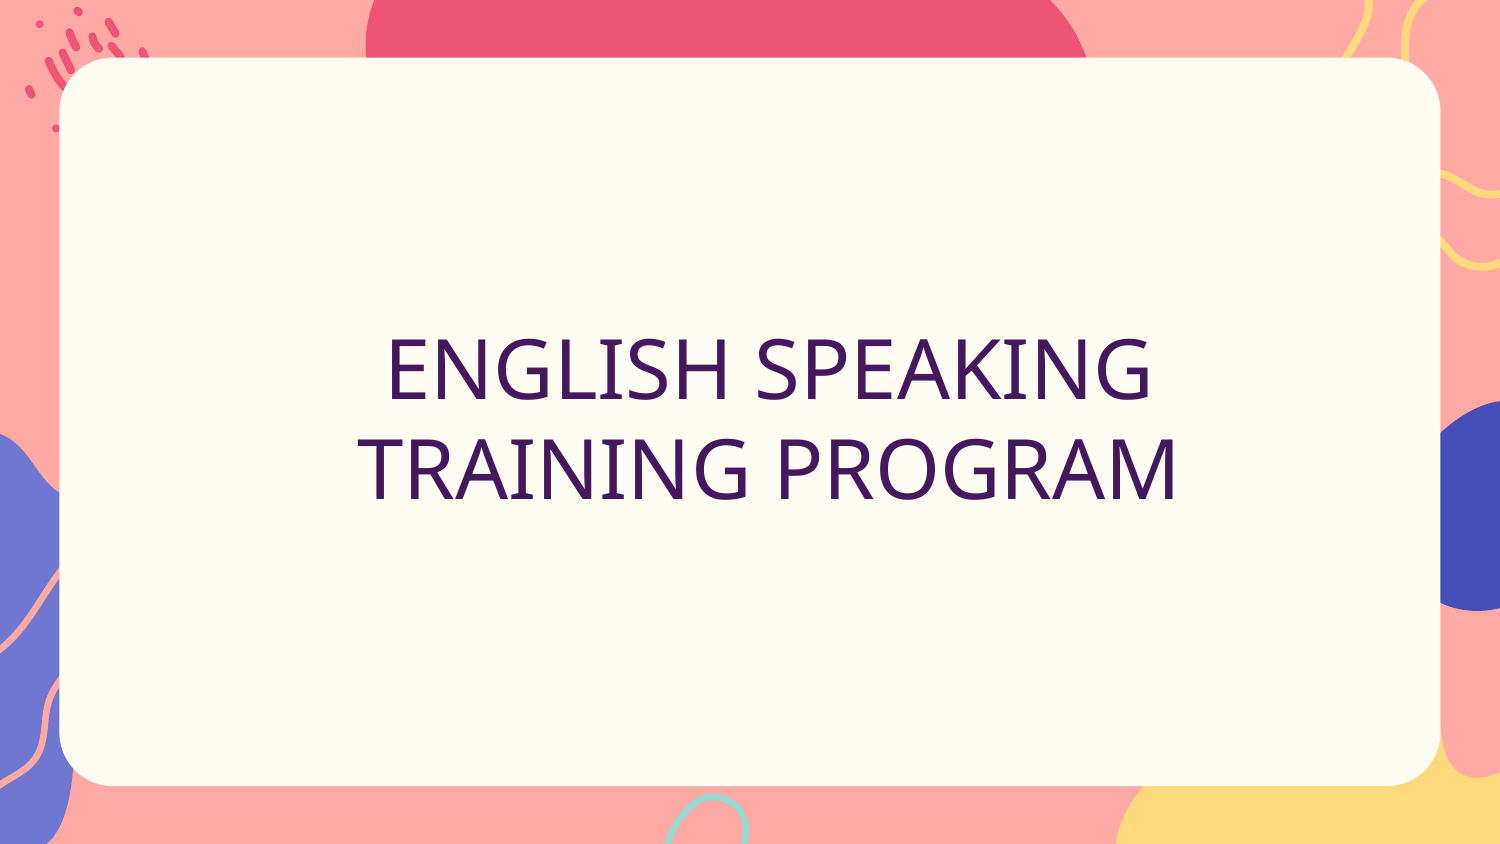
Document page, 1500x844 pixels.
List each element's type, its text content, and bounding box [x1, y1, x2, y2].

title ENGLISH SPEAKING TRAINING PROGRAM [311, 154, 1227, 531]
